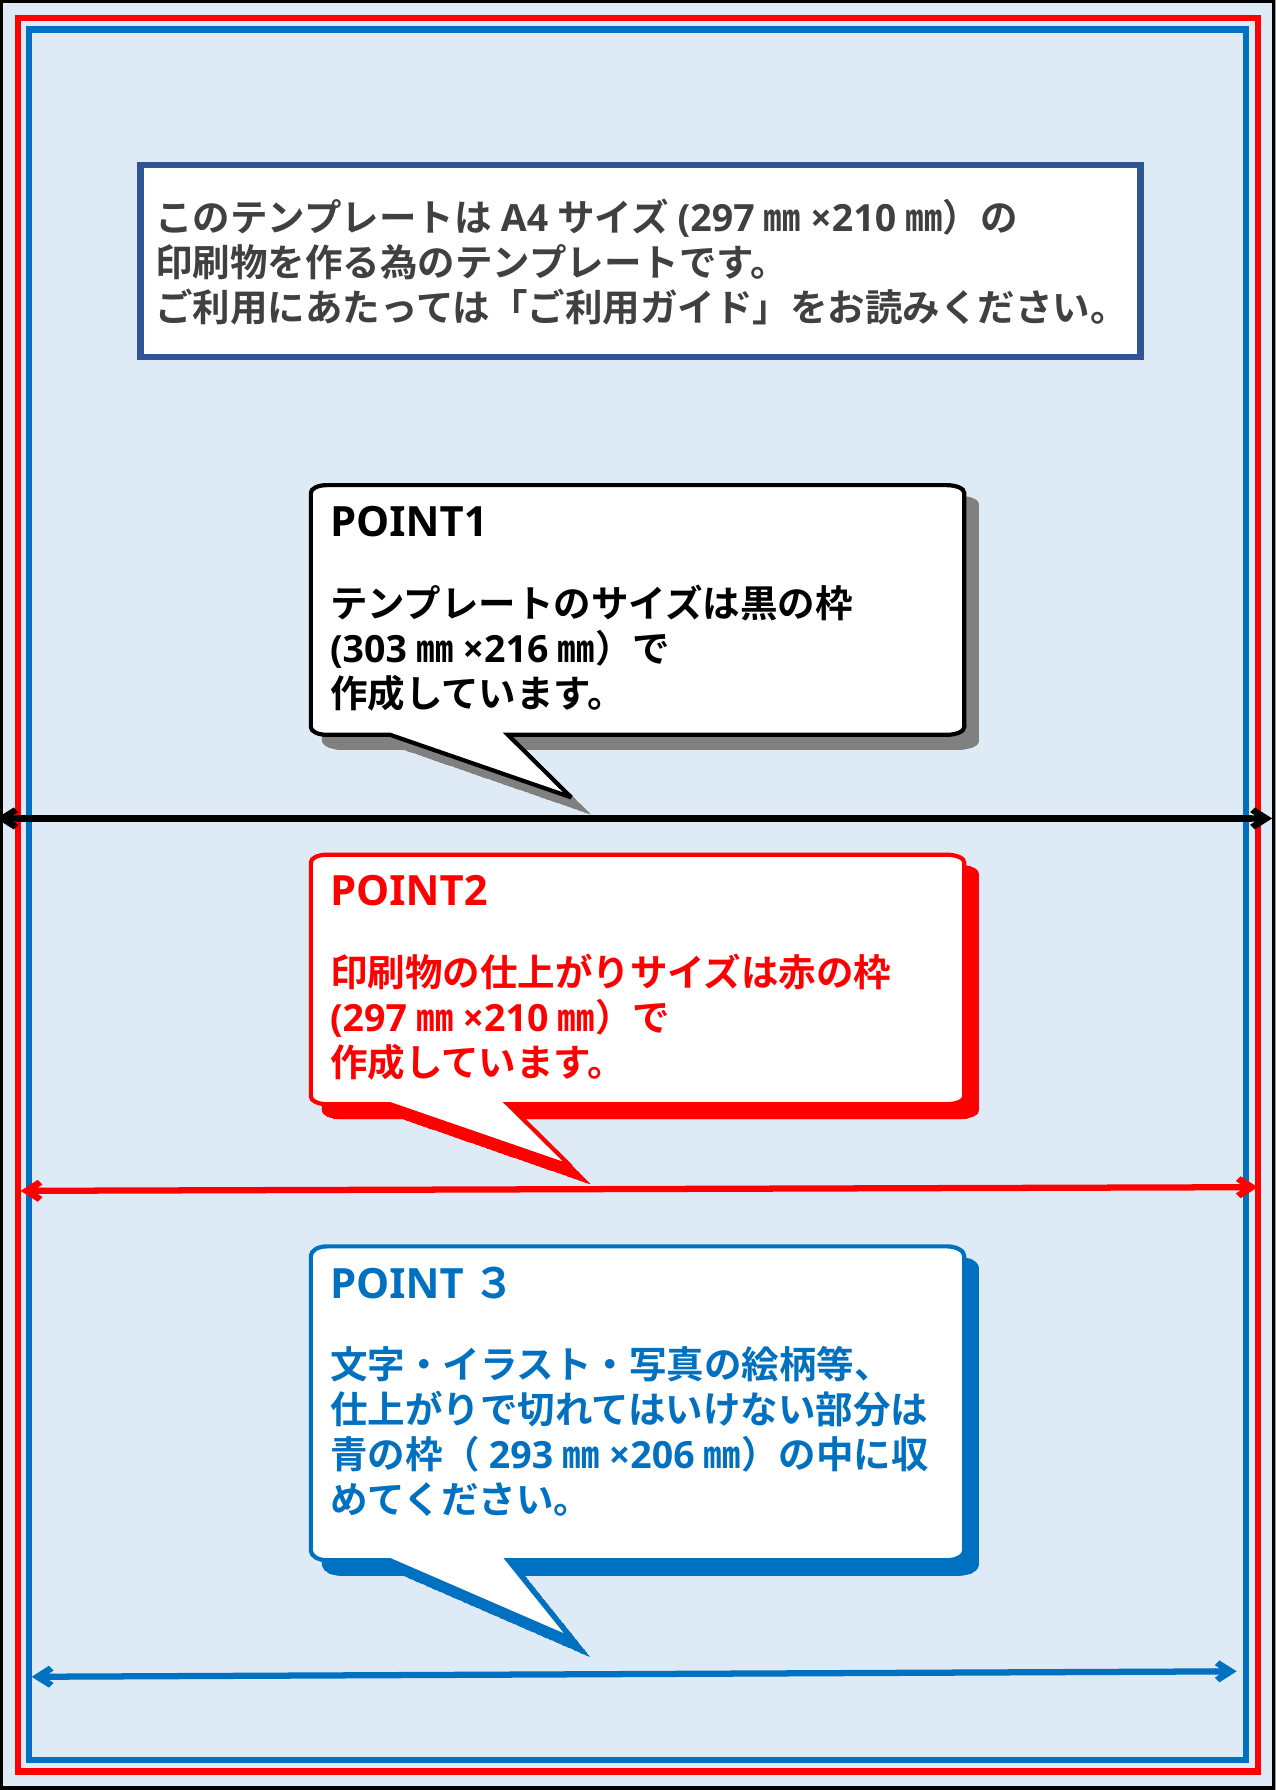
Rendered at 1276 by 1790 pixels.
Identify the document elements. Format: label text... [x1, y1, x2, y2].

text_box [17, 17, 1259, 815]
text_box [20, 1187, 1258, 1191]
text_box [17, 822, 1259, 1773]
text_box POINT３ 文字・イラスト・写真の絵柄等、 仕上がりで切れてはいけない部分は 青の枠（293㎜×206㎜）の中に収めてください。 [310, 1246, 965, 1639]
text_box POINT1 テンプレートのサイズは黒の枠 (303㎜×216㎜）で 作成しています。 [310, 485, 965, 798]
text_box [28, 28, 1247, 815]
text_box [0, 0, 1276, 1790]
text_box POINT2 印刷物の仕上がりサイズは赤の枠(297㎜×210㎜）で 作成しています。 [310, 854, 965, 1167]
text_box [31, 1671, 1237, 1677]
text_box [28, 822, 1247, 1187]
text_box [28, 1191, 1247, 1761]
text_box このテンプレートはA4サイズ(297㎜×210㎜）の 印刷物を作る為のテンプレートです。 ご利用にあたっては「ご利用ガイド」をお読みください。 [140, 164, 1142, 358]
